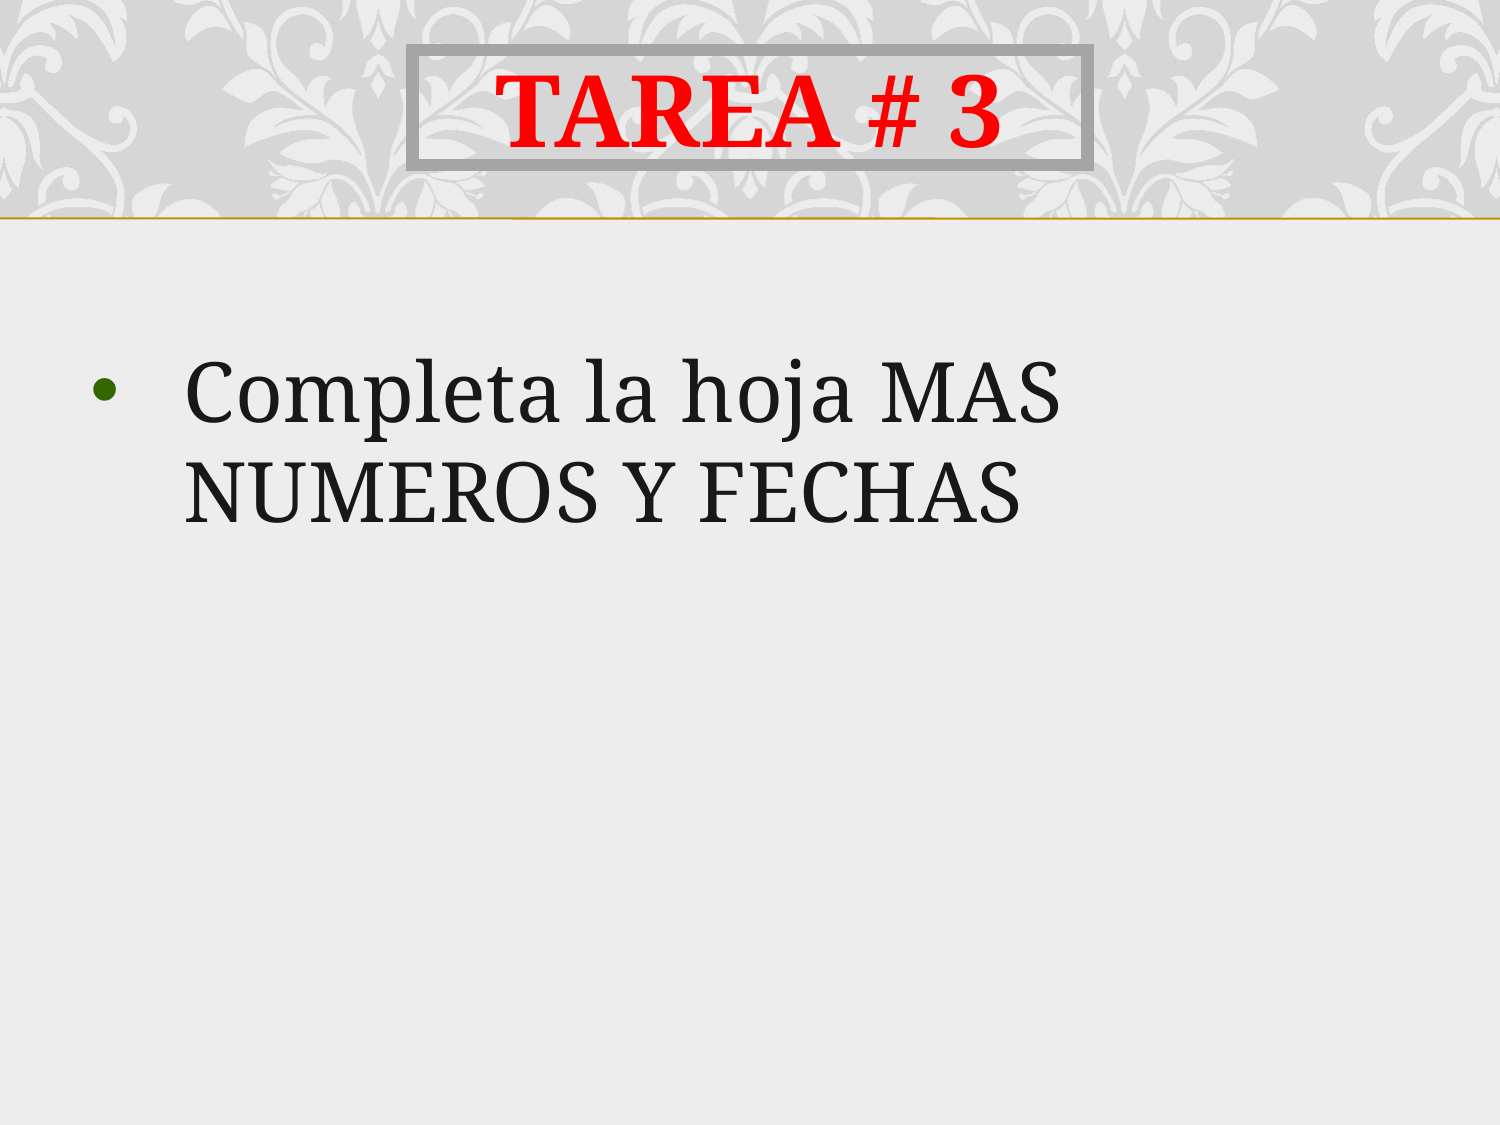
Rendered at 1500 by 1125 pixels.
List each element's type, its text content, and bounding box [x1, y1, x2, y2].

title Tarea # 3 [406, 44, 1094, 171]
list Completa la hoja MAS NUMEROS Y FECHAS [75, 331, 1425, 1000]
